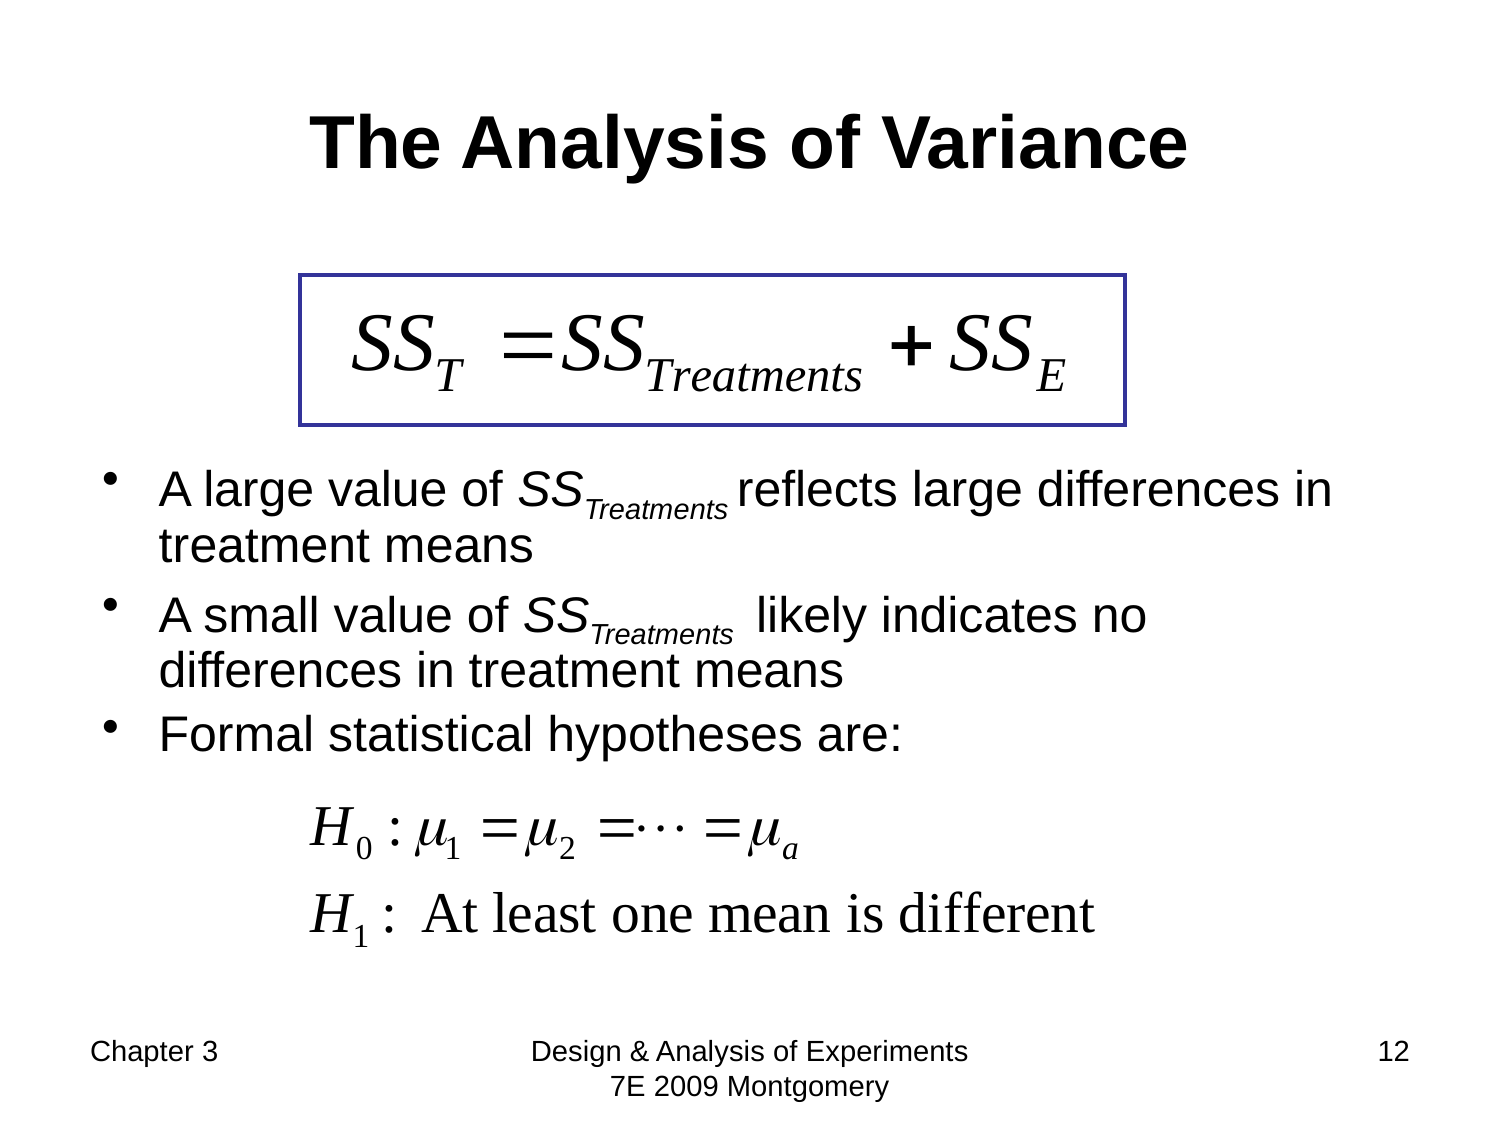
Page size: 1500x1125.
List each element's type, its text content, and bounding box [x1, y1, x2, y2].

list A large value of SSTreatments reflects large differences in treatment means A small value of SSTreatments likely indicates no differences in treatment means Formal statistical hypotheses are: [87, 449, 1401, 776]
footer Design & Analysis of Experiments 7E 2009 Montgomery [512, 1024, 988, 1103]
text_box [299, 274, 1125, 425]
slide_number 12 [1074, 1024, 1426, 1103]
title The Analysis of Variance [74, 44, 1426, 233]
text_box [299, 787, 1126, 961]
slide_number Chapter 3 [74, 1024, 426, 1103]
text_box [337, 287, 1088, 413]
